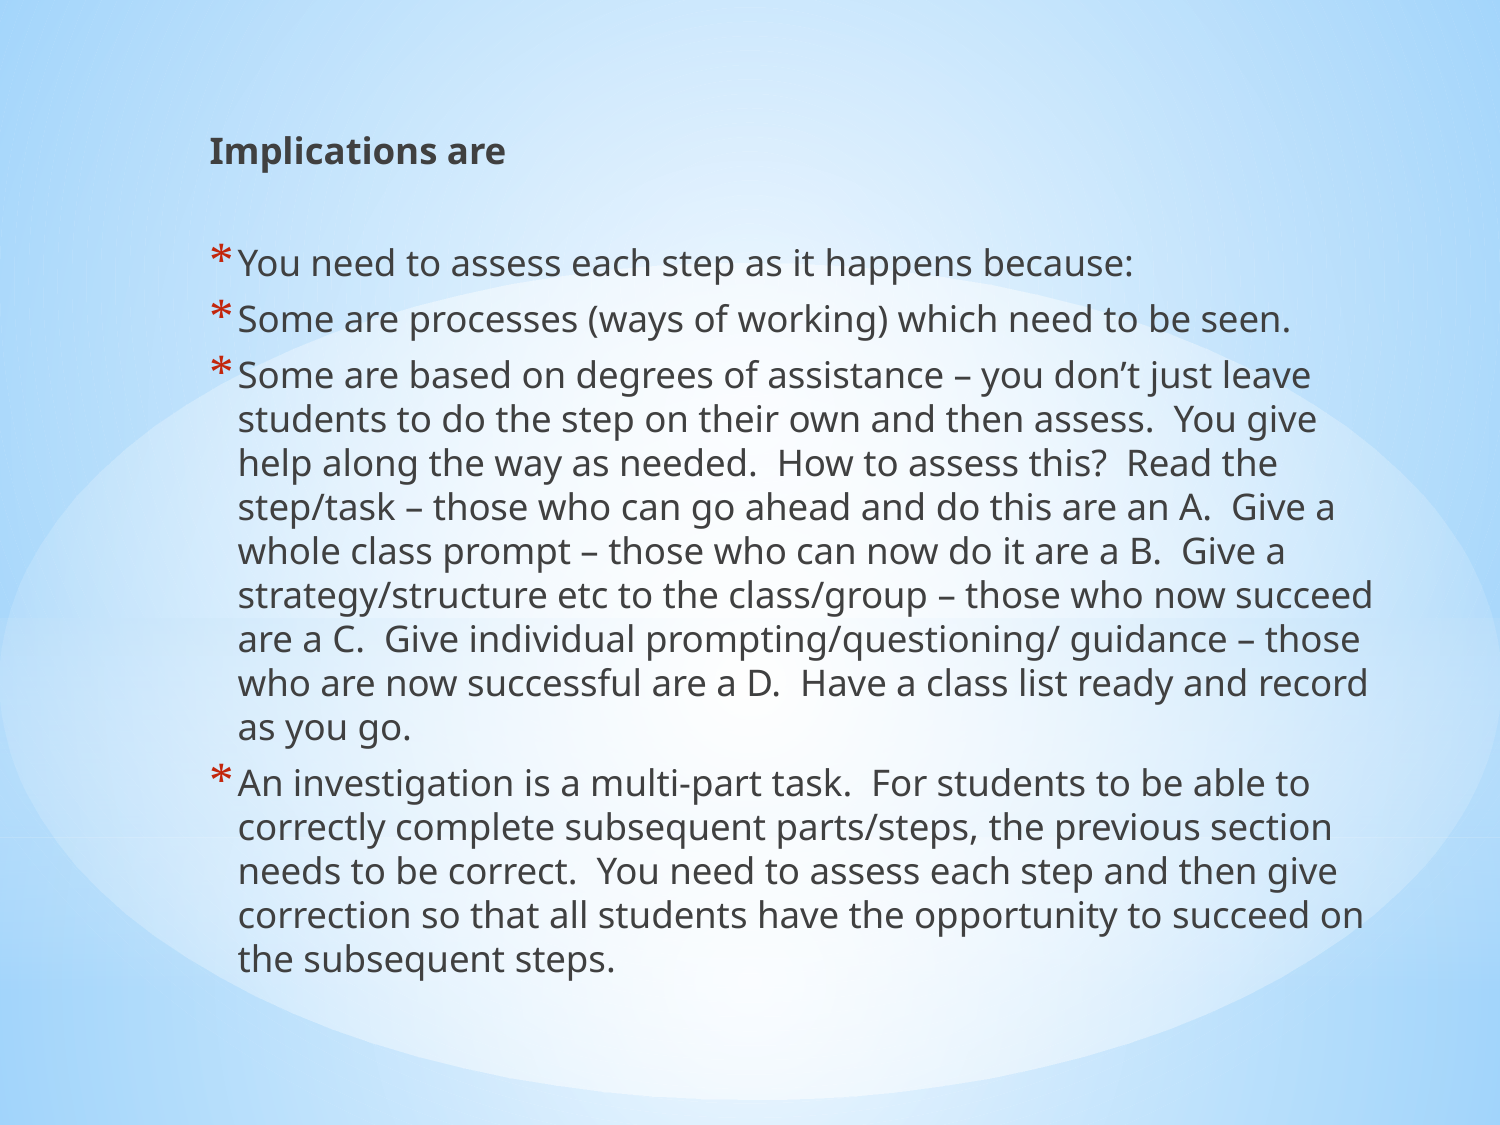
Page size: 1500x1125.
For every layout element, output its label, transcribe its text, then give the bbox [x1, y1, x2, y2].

list Implications are You need to assess each step as it happens because: Some are processes (ways of working) which need to be seen. Some are based on degrees of assistance – you don’t just leave students to do the step on their own and then assess. You give help along the way as needed. How to assess this? Read the step/task – those who can go ahead and do this are an A. Give a whole class prompt – those who can now do it are a B. Give a strategy/structure etc to the class/group – those who now succeed are a C. Give individual prompting/questioning/ guidance – those who are now successful are a D. Have a class list ready and record as you go. An investigation is a multi-part task. For students to be able to correctly complete subsequent parts/steps, the previous section needs to be correct. You need to assess each step and then give correction so that all students have the opportunity to succeed on the subsequent steps. [187, 120, 1400, 988]
